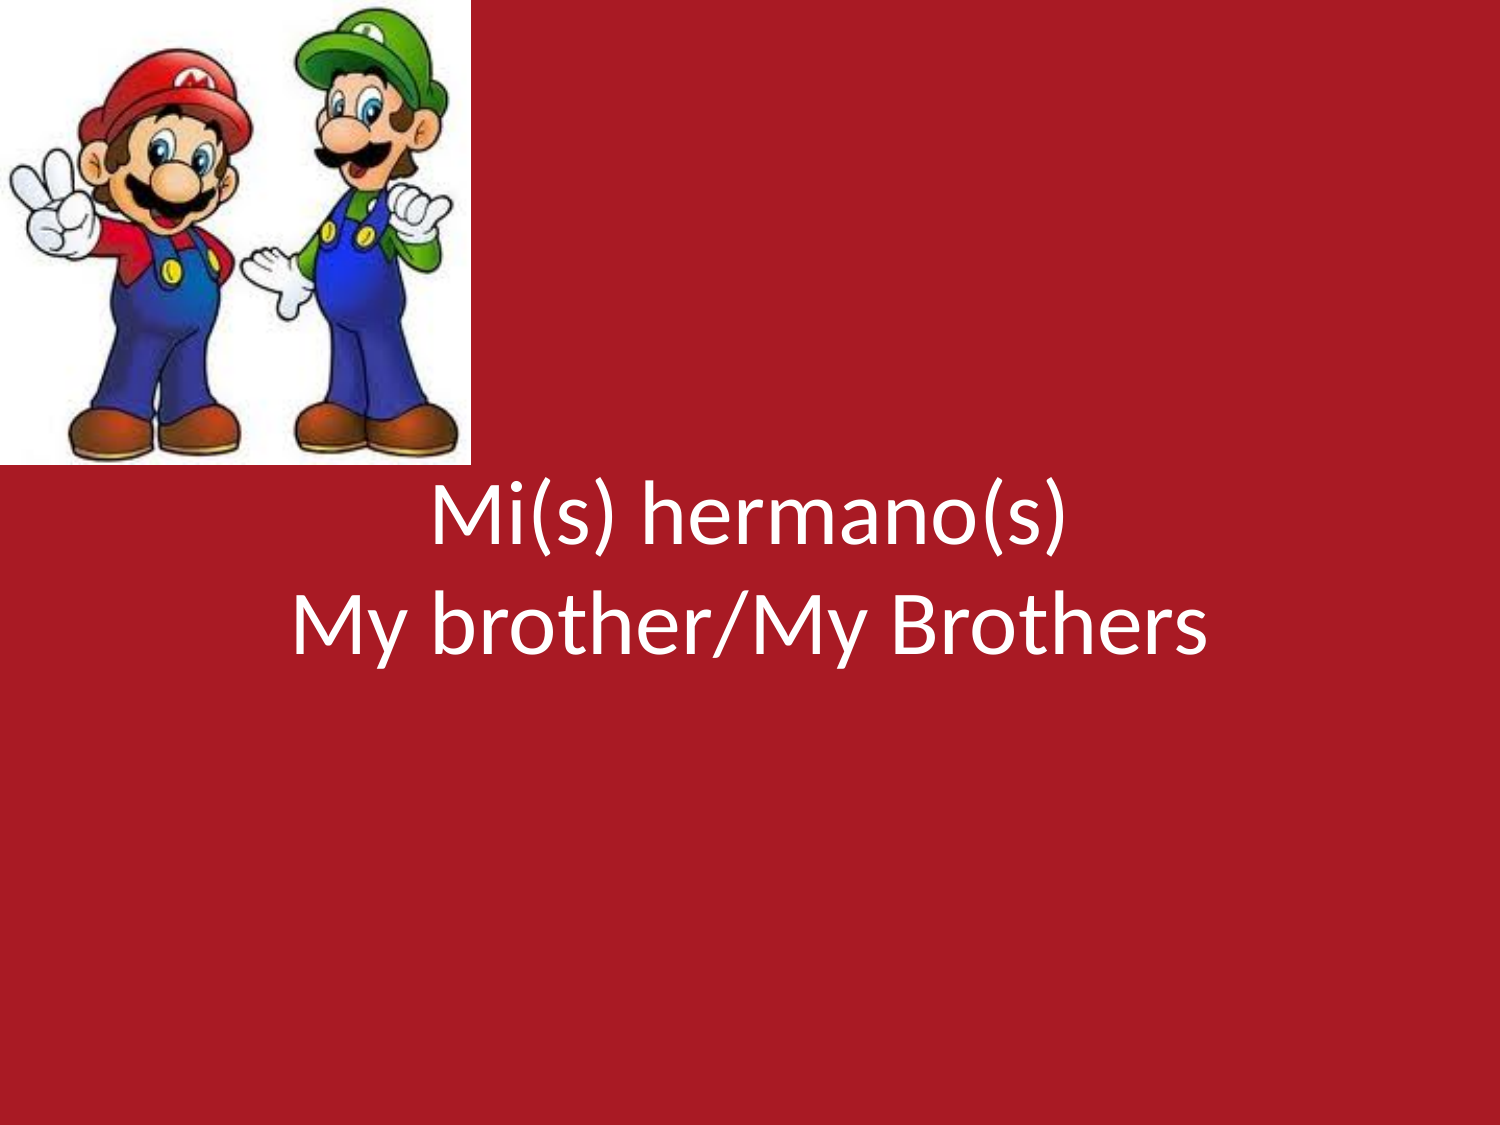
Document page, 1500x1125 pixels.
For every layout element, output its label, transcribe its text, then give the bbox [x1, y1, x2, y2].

picture [0, 0, 472, 465]
title Mi(s) hermano(s) My brother/My Brothers [75, 45, 1425, 1080]
